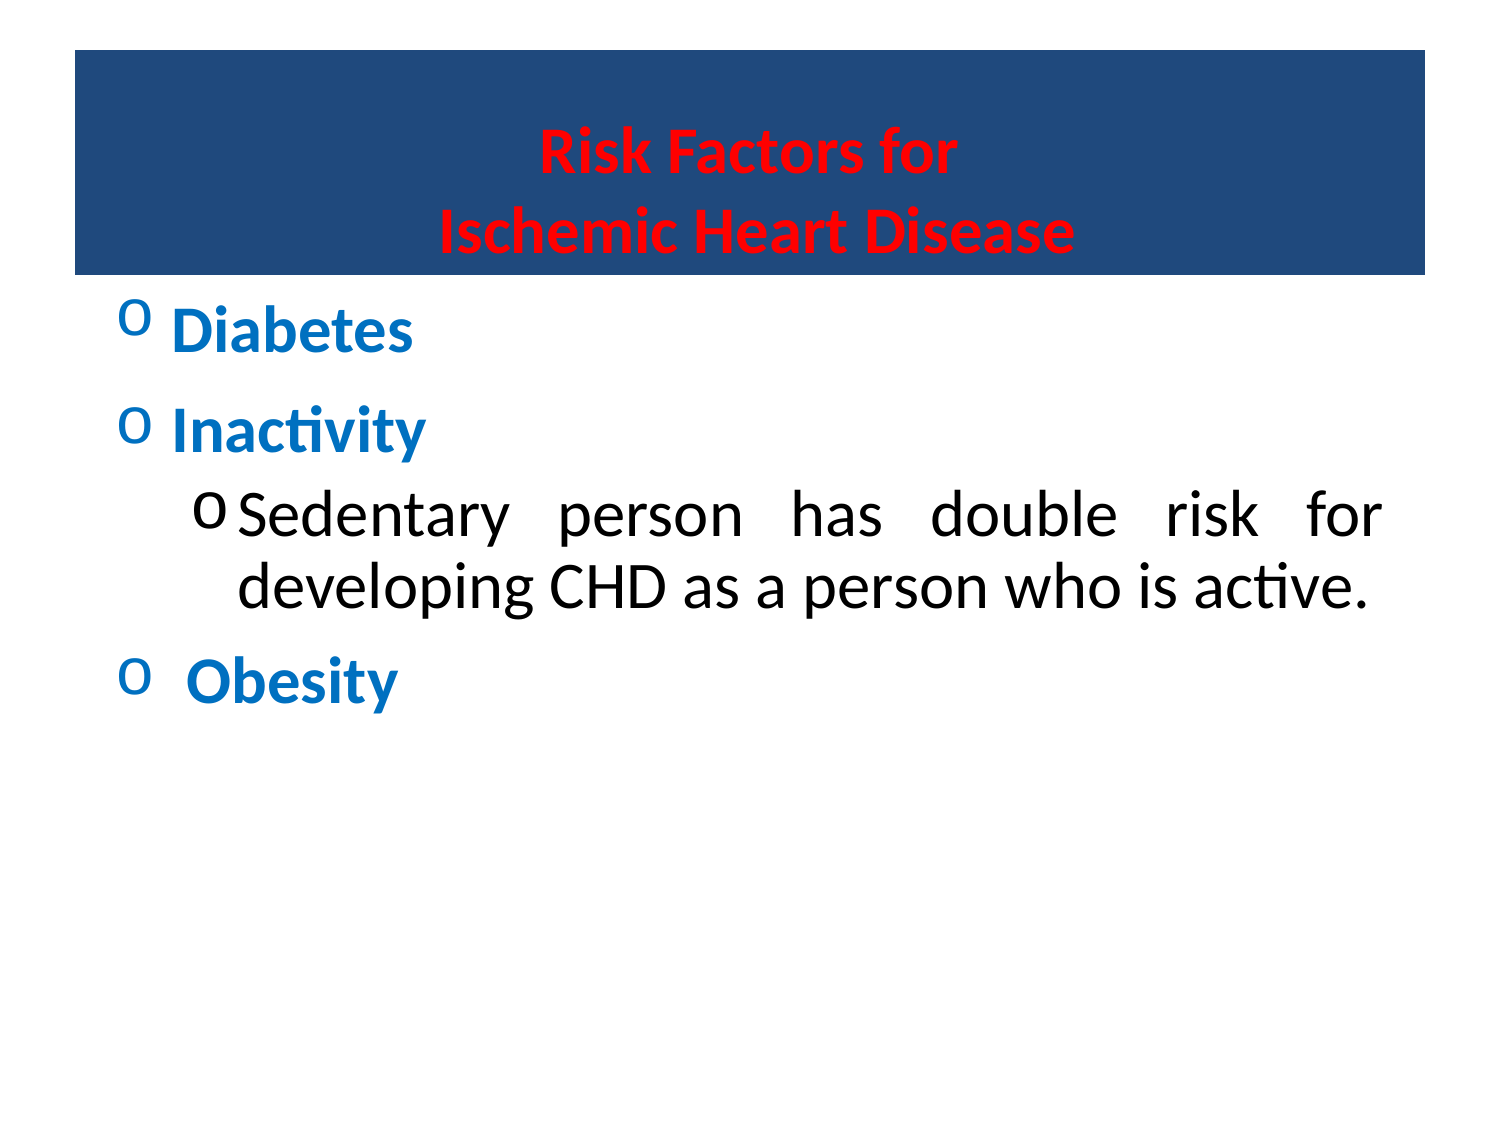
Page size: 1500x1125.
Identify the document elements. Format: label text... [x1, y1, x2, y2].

list Diabetes Inactivity Sedentary person has double risk for developing CHD as a person who is active. Obesity [99, 265, 1400, 988]
title Risk Factors for Ischemic Heart Disease [75, 50, 1425, 275]
